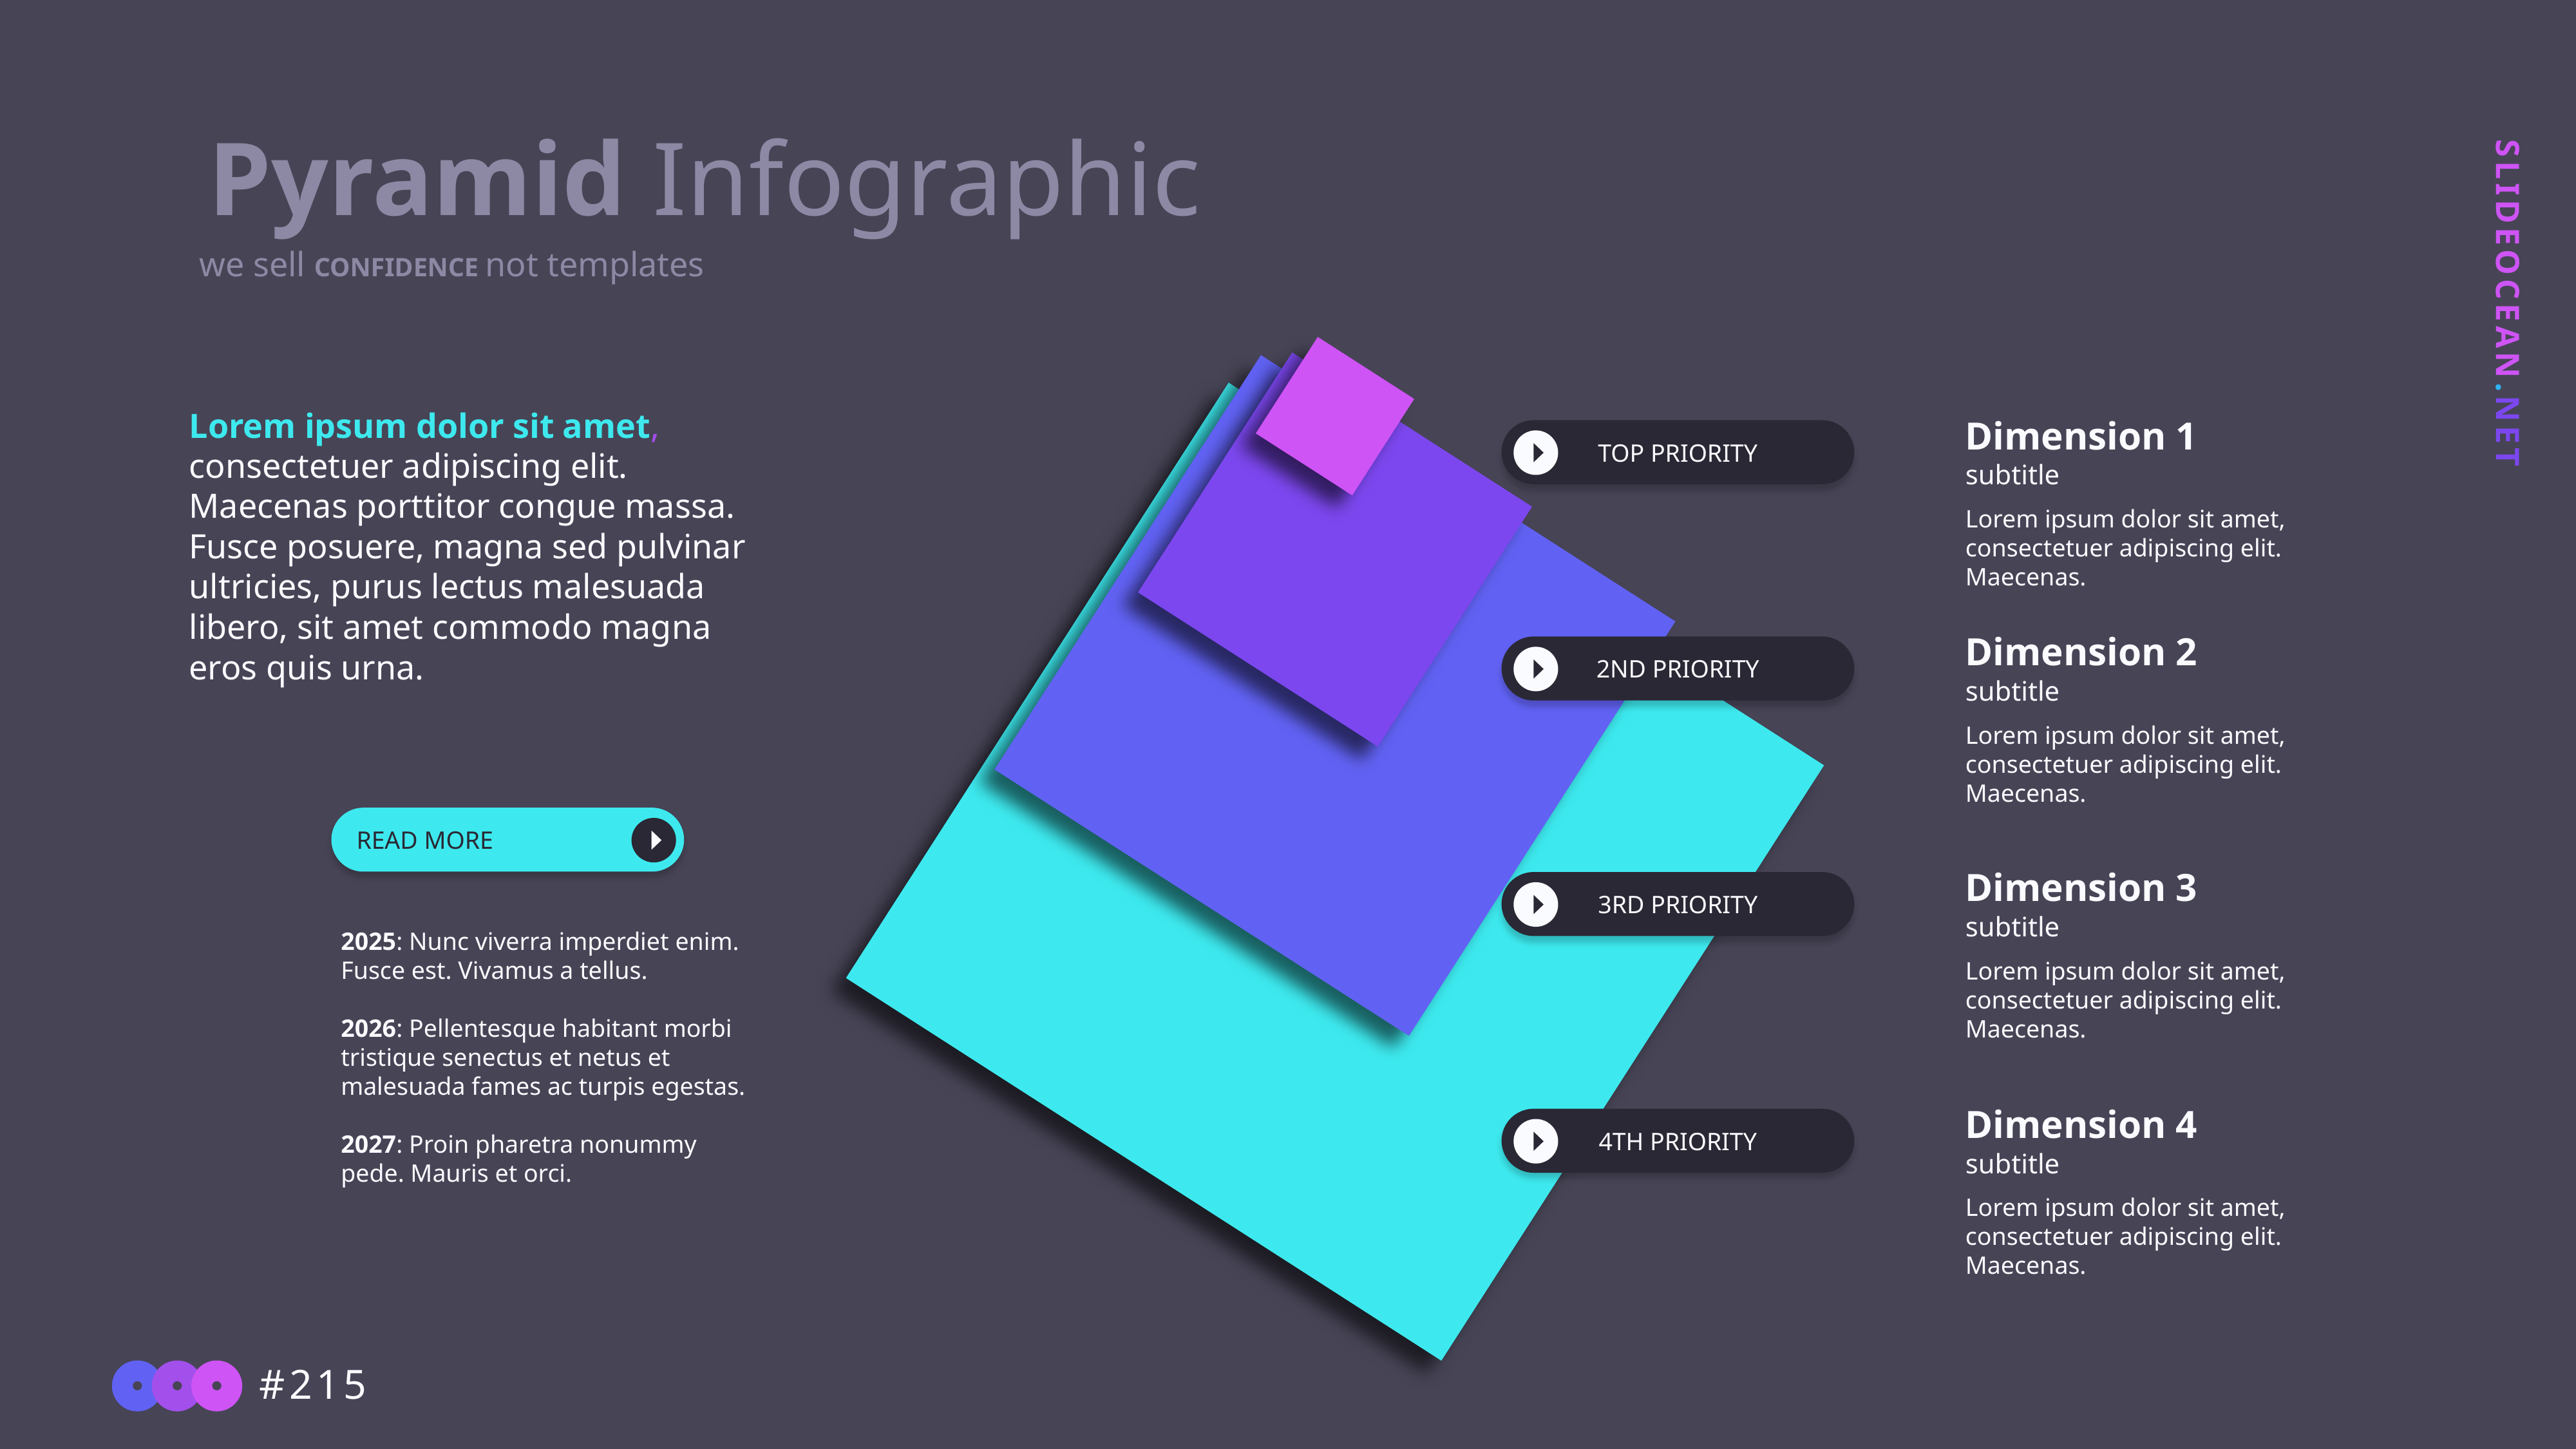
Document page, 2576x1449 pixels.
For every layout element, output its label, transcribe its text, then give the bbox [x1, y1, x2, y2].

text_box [331, 807, 685, 872]
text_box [1955, 406, 2398, 568]
text_box [993, 354, 1677, 1037]
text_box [1501, 1108, 1855, 1173]
text_box [1525, 710, 1826, 871]
text_box Pyramid Infographic [198, 110, 1211, 241]
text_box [1955, 1095, 2398, 1256]
text_box [1254, 336, 1416, 497]
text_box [1955, 623, 2398, 784]
text_box #215 [259, 1359, 402, 1408]
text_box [1955, 858, 2398, 1020]
text_box Lorem ipsum dolor sit amet, consectetuer adipiscing elit. Maecenas porttitor congue massa. Fusce posuere, magna sed pulvinar ultricies, purus lectus malesuada libero, sit amet commodo magna eros quis urna. [180, 399, 772, 691]
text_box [1501, 636, 1855, 701]
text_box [1501, 419, 1855, 485]
text_box [1136, 424, 1534, 748]
text_box 2025: Nunc viverra imperdiet enim. Fusce est. Vivamus a tellus. 2026: Pellentesque habitant morbi tristique senectus et netus et malesuada fames ac turpis egestas. 2027: Proin pharetra nonummy pede. Mauris et orci. [331, 921, 764, 1192]
text_box [844, 783, 1709, 1363]
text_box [1501, 871, 1855, 936]
text_box we sell CONFIDENCE not templates [189, 238, 714, 288]
